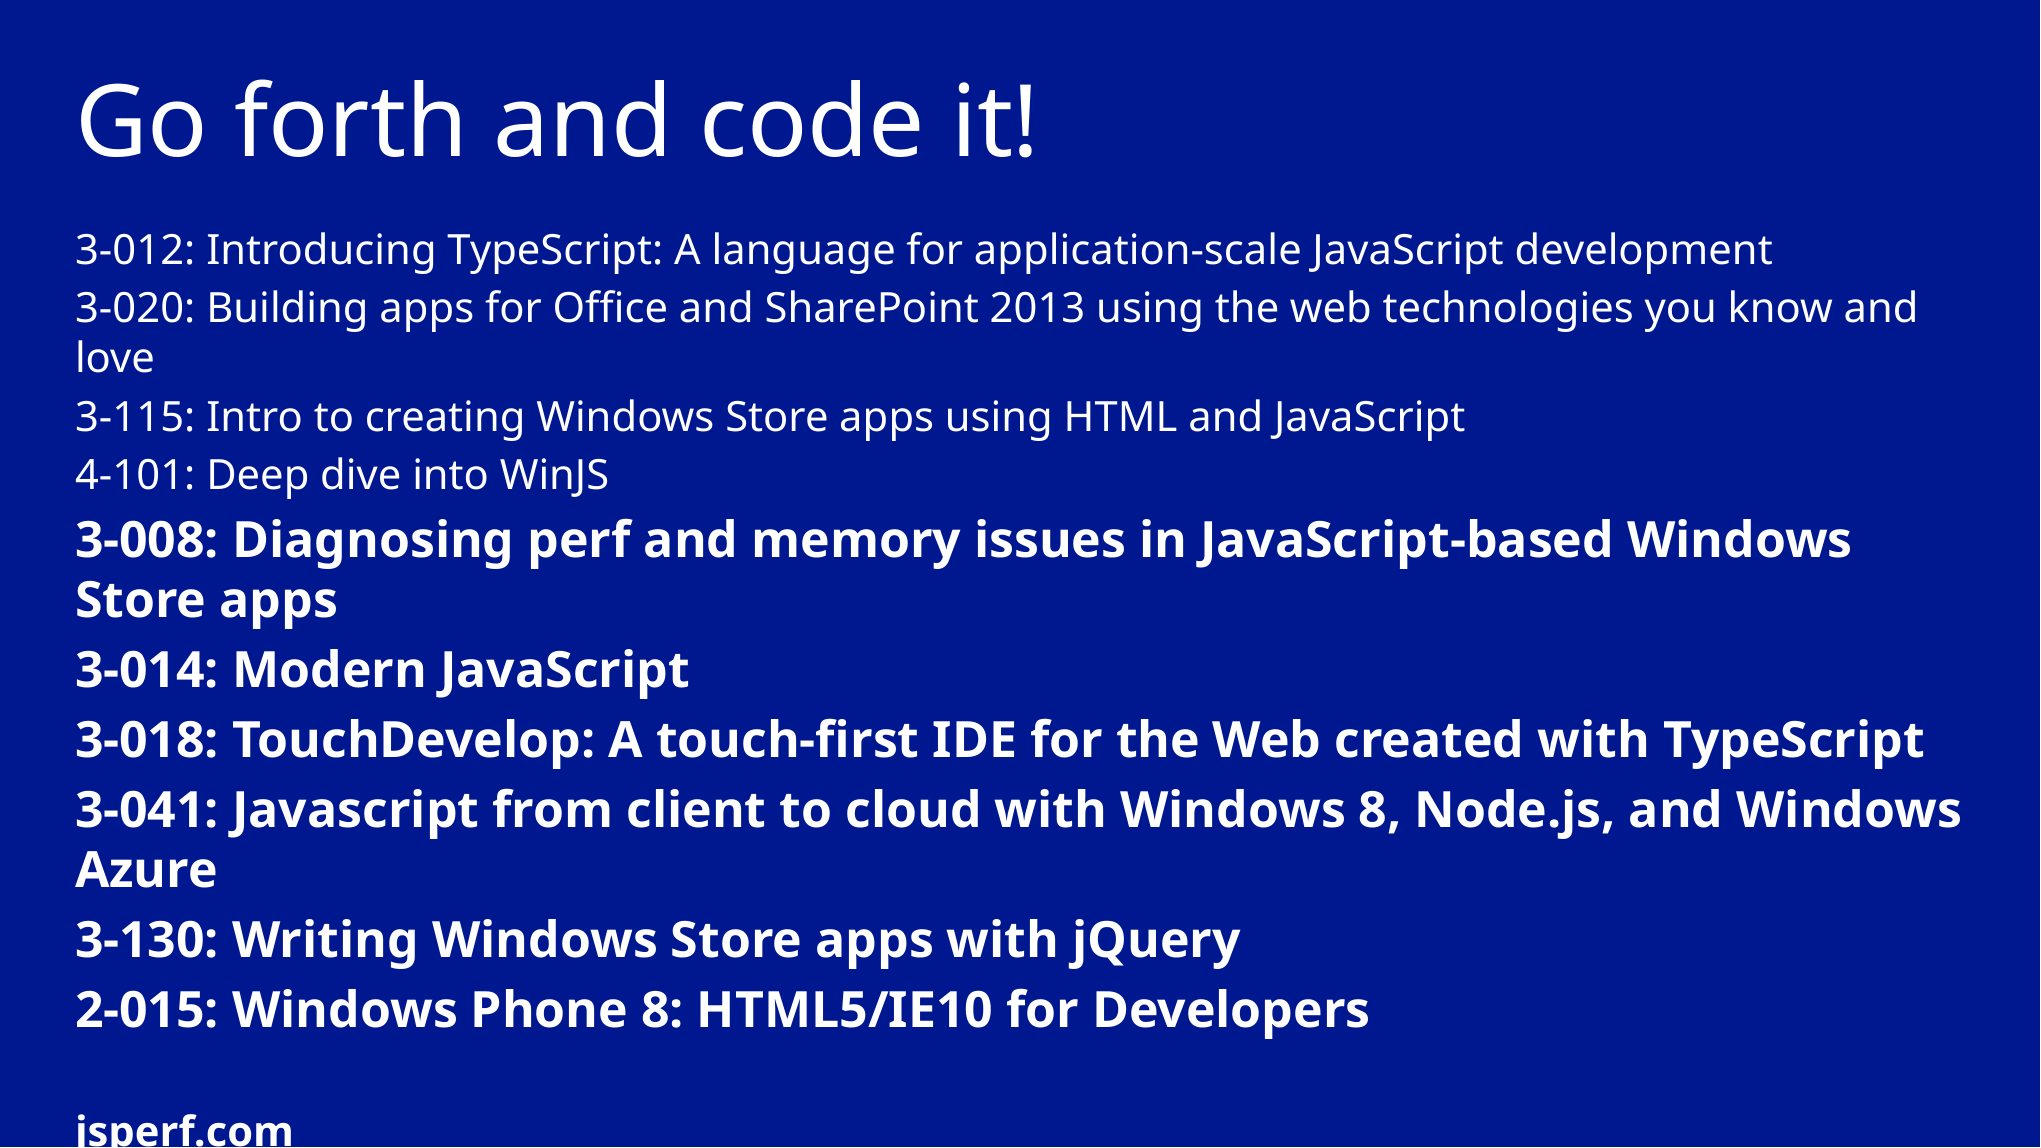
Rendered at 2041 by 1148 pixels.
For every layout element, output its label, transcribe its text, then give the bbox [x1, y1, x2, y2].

title Go forth and code it! [45, 48, 1996, 198]
list 3-012: Introducing TypeScript: A language for application-scale JavaScript development 3-020: Building apps for Office and SharePoint 2013 using the web technologies you know and love 3-115: Intro to creating Windows Store apps using HTML and JavaScript 4-101: Deep dive into WinJS 3-008: Diagnosing perf and memory issues in JavaScript-based Windows Store apps 3-014: Modern JavaScript 3-018: TouchDevelop: A touch-first IDE for the Web created with TypeScript 3-041: Javascript from client to cloud with Windows 8, Node.js, and Windows Azure 3-130: Writing Windows Store apps with jQuery 2-015: Windows Phone 8: HTML5/IE10 for Developers jsperf.com blogs.msdn.com/b/ie/ [45, 198, 1996, 1099]
